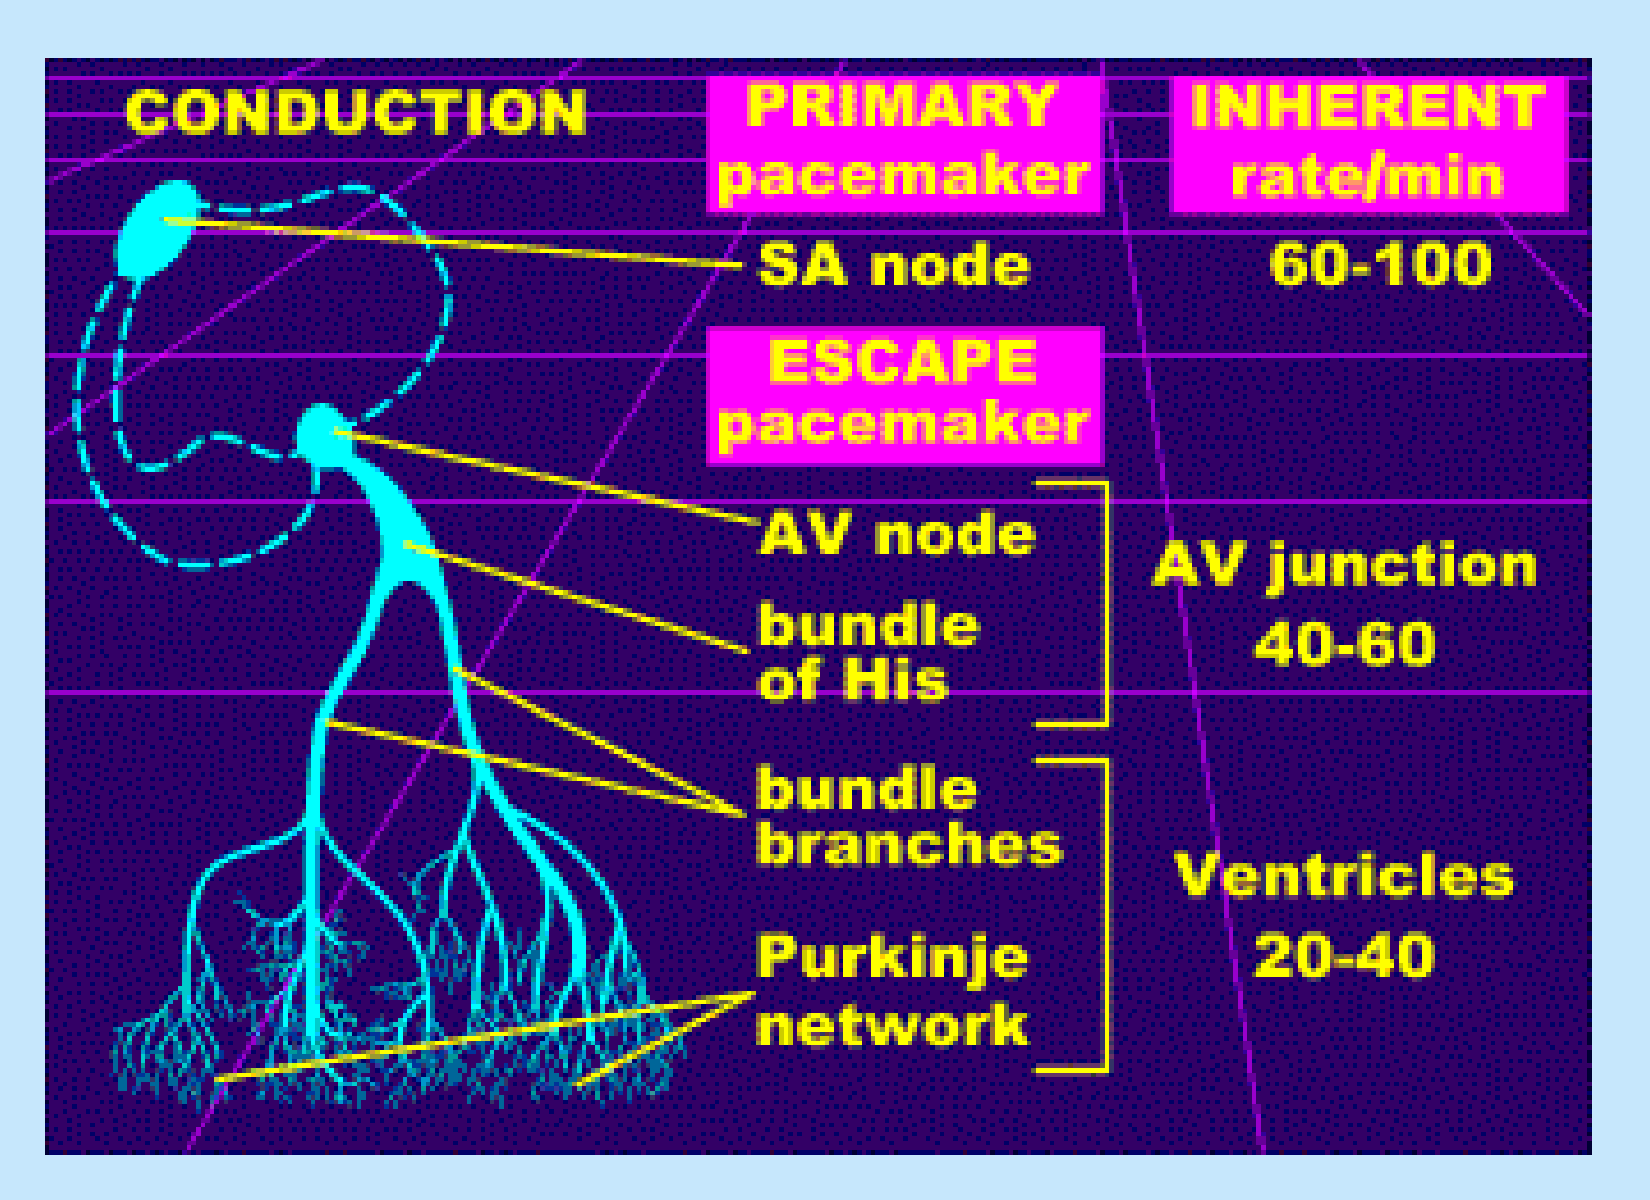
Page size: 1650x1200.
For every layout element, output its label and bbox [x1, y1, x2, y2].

list [44, 58, 1592, 1155]
